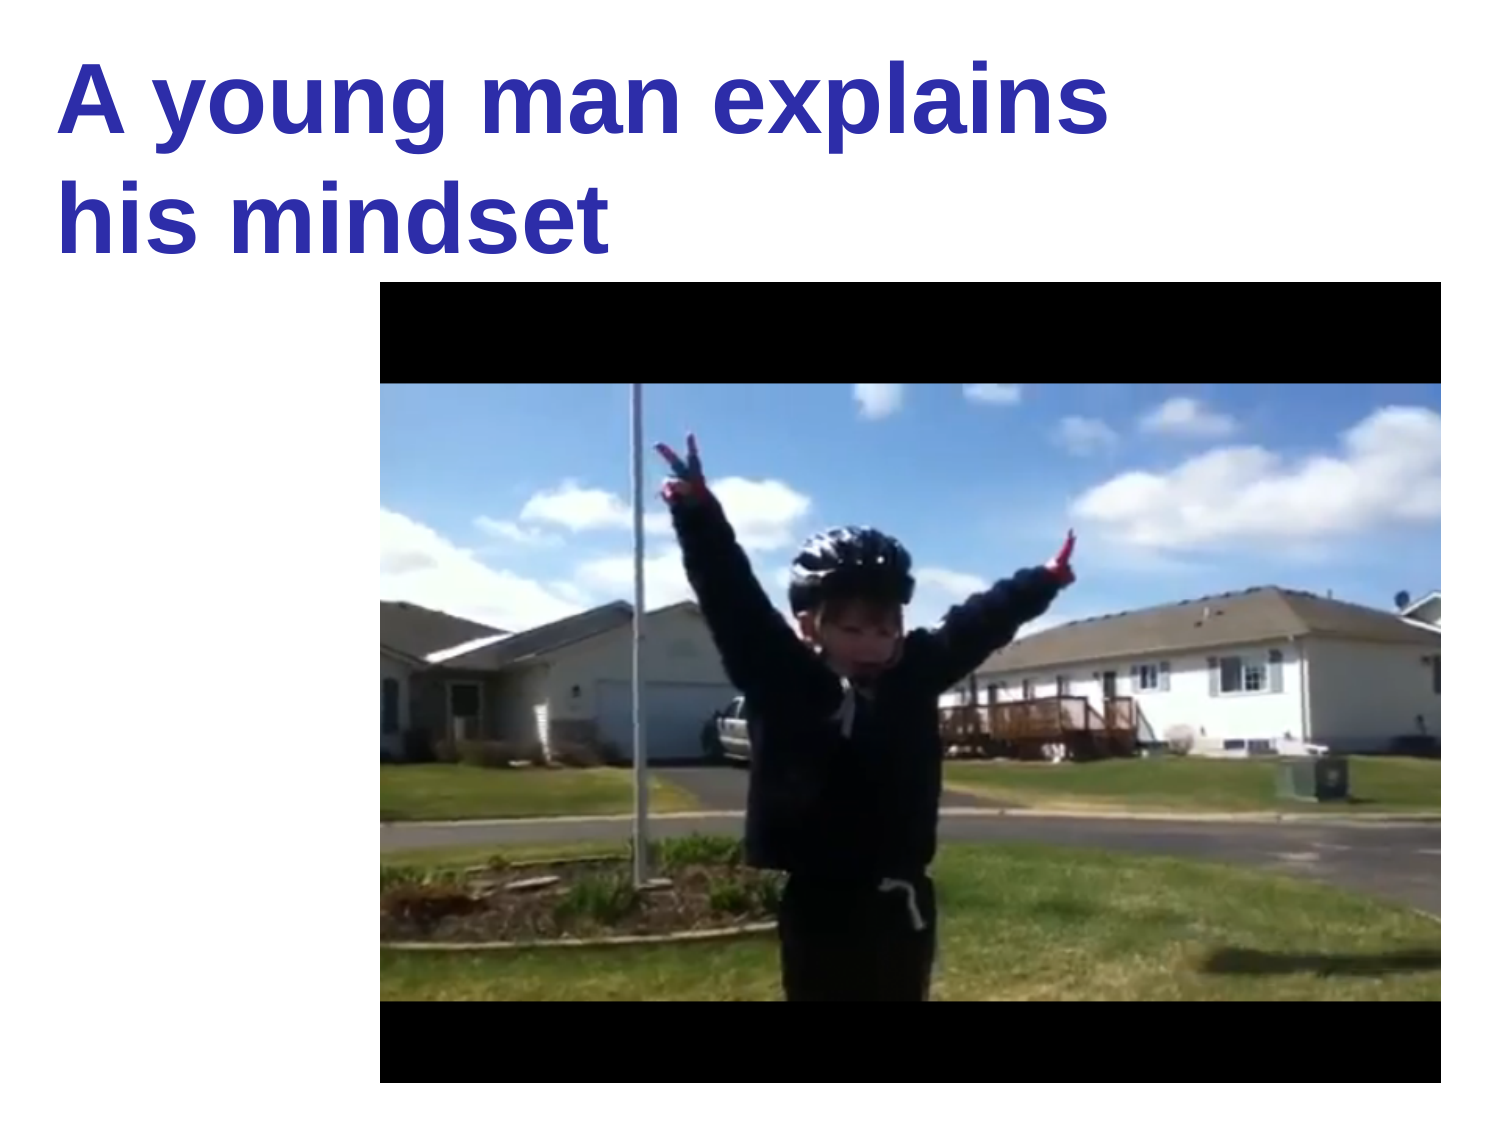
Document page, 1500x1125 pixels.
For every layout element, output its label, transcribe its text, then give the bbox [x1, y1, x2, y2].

text_box A young man explains his mindset [40, 26, 1155, 281]
picture [379, 282, 1442, 1084]
